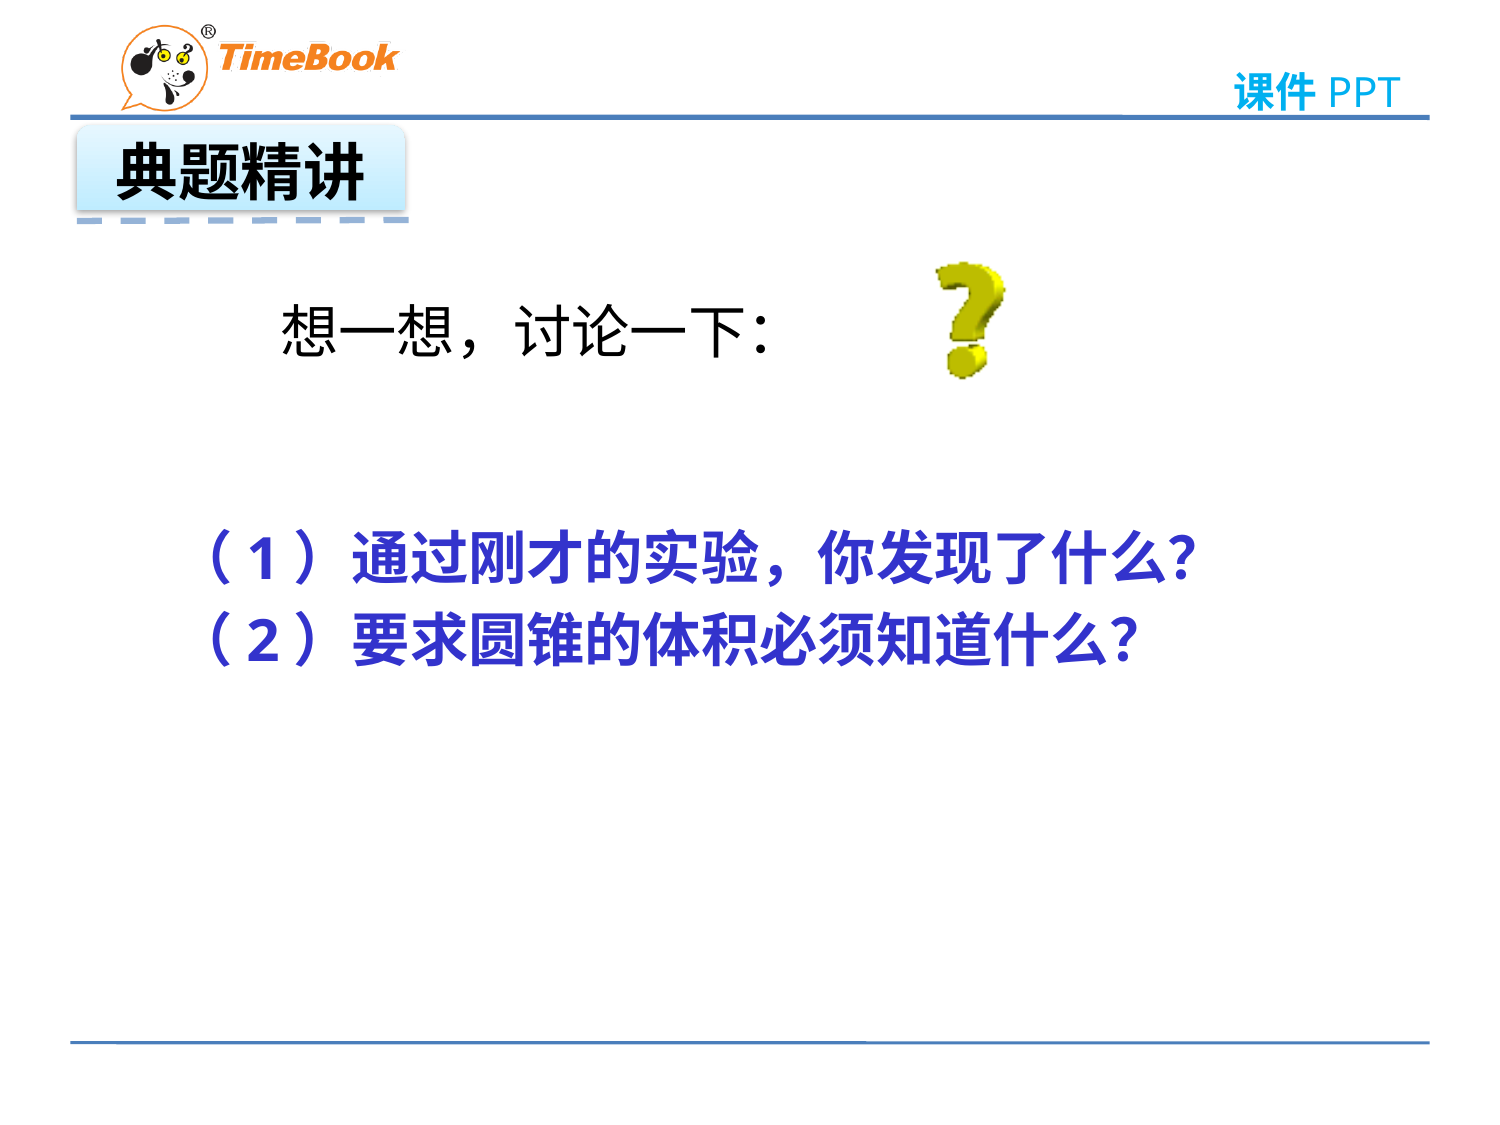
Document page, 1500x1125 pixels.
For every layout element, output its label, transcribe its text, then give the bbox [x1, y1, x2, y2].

picture [900, 260, 1045, 414]
text_box 典题精讲 [76, 124, 406, 212]
text_box 想一想，讨论一下： [265, 255, 1199, 406]
picture [118, 22, 408, 113]
text_box （1）通过刚才的实验，你发现了什么？ （2）要求圆锥的体积必须知道什么？ [159, 432, 1412, 823]
